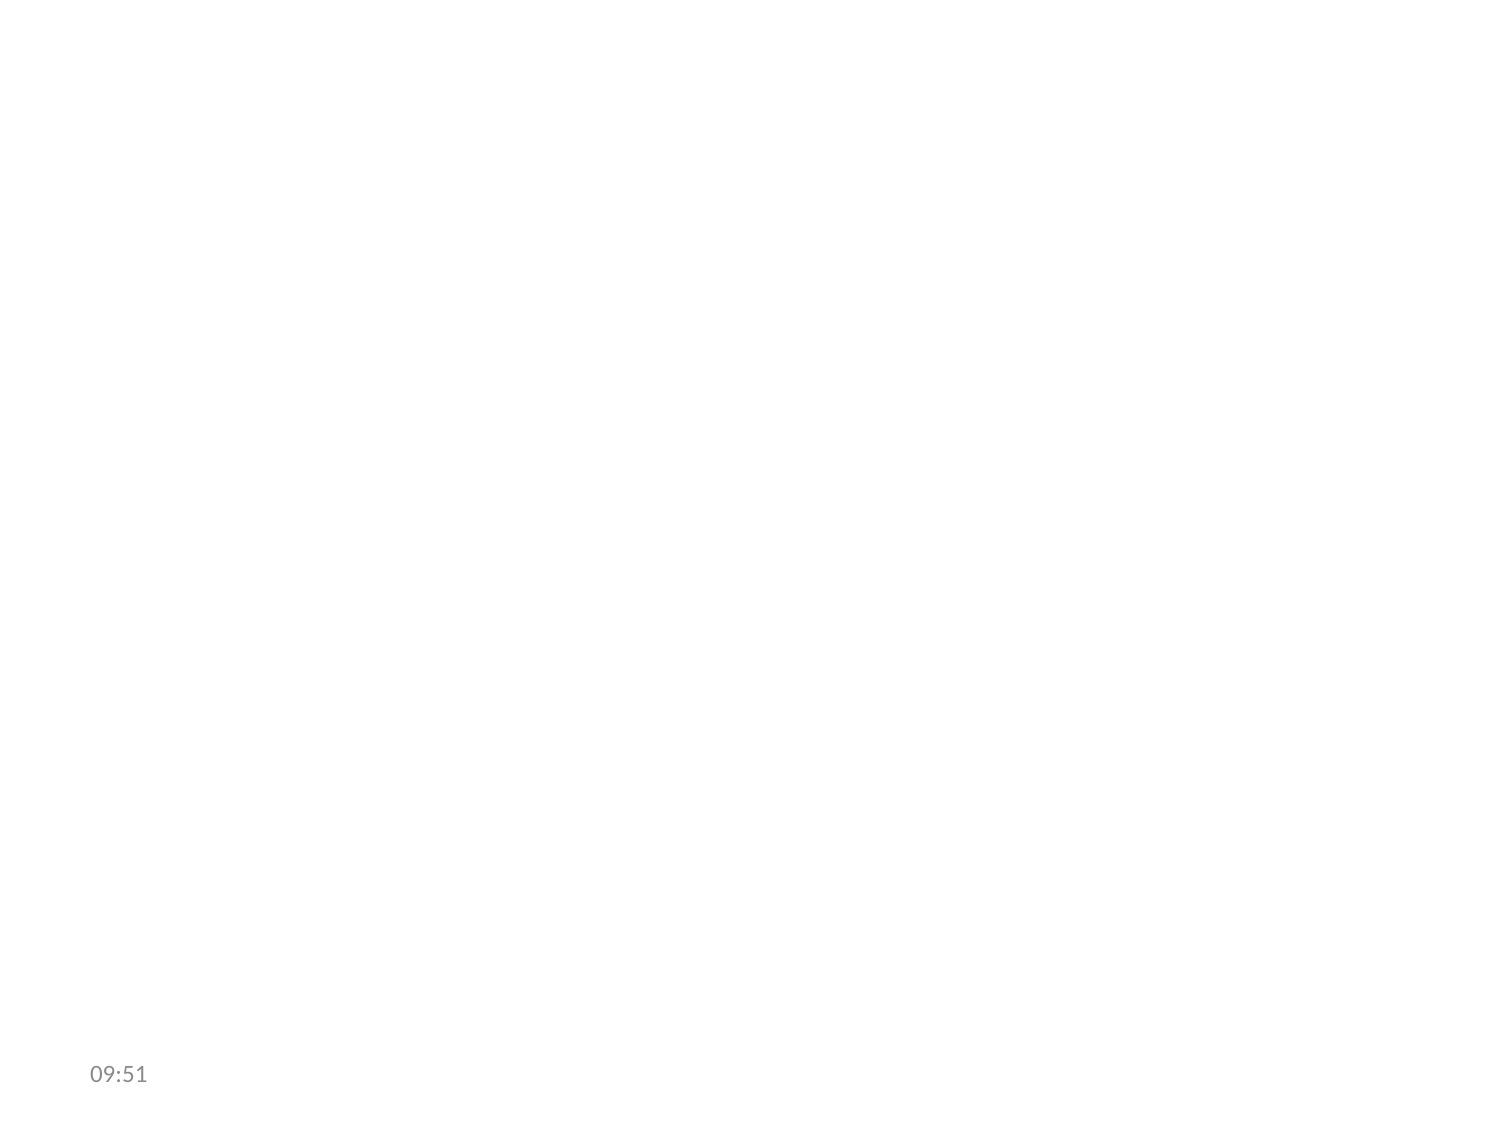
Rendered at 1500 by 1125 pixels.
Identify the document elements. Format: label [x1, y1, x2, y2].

slide_number [75, 1042, 425, 1103]
